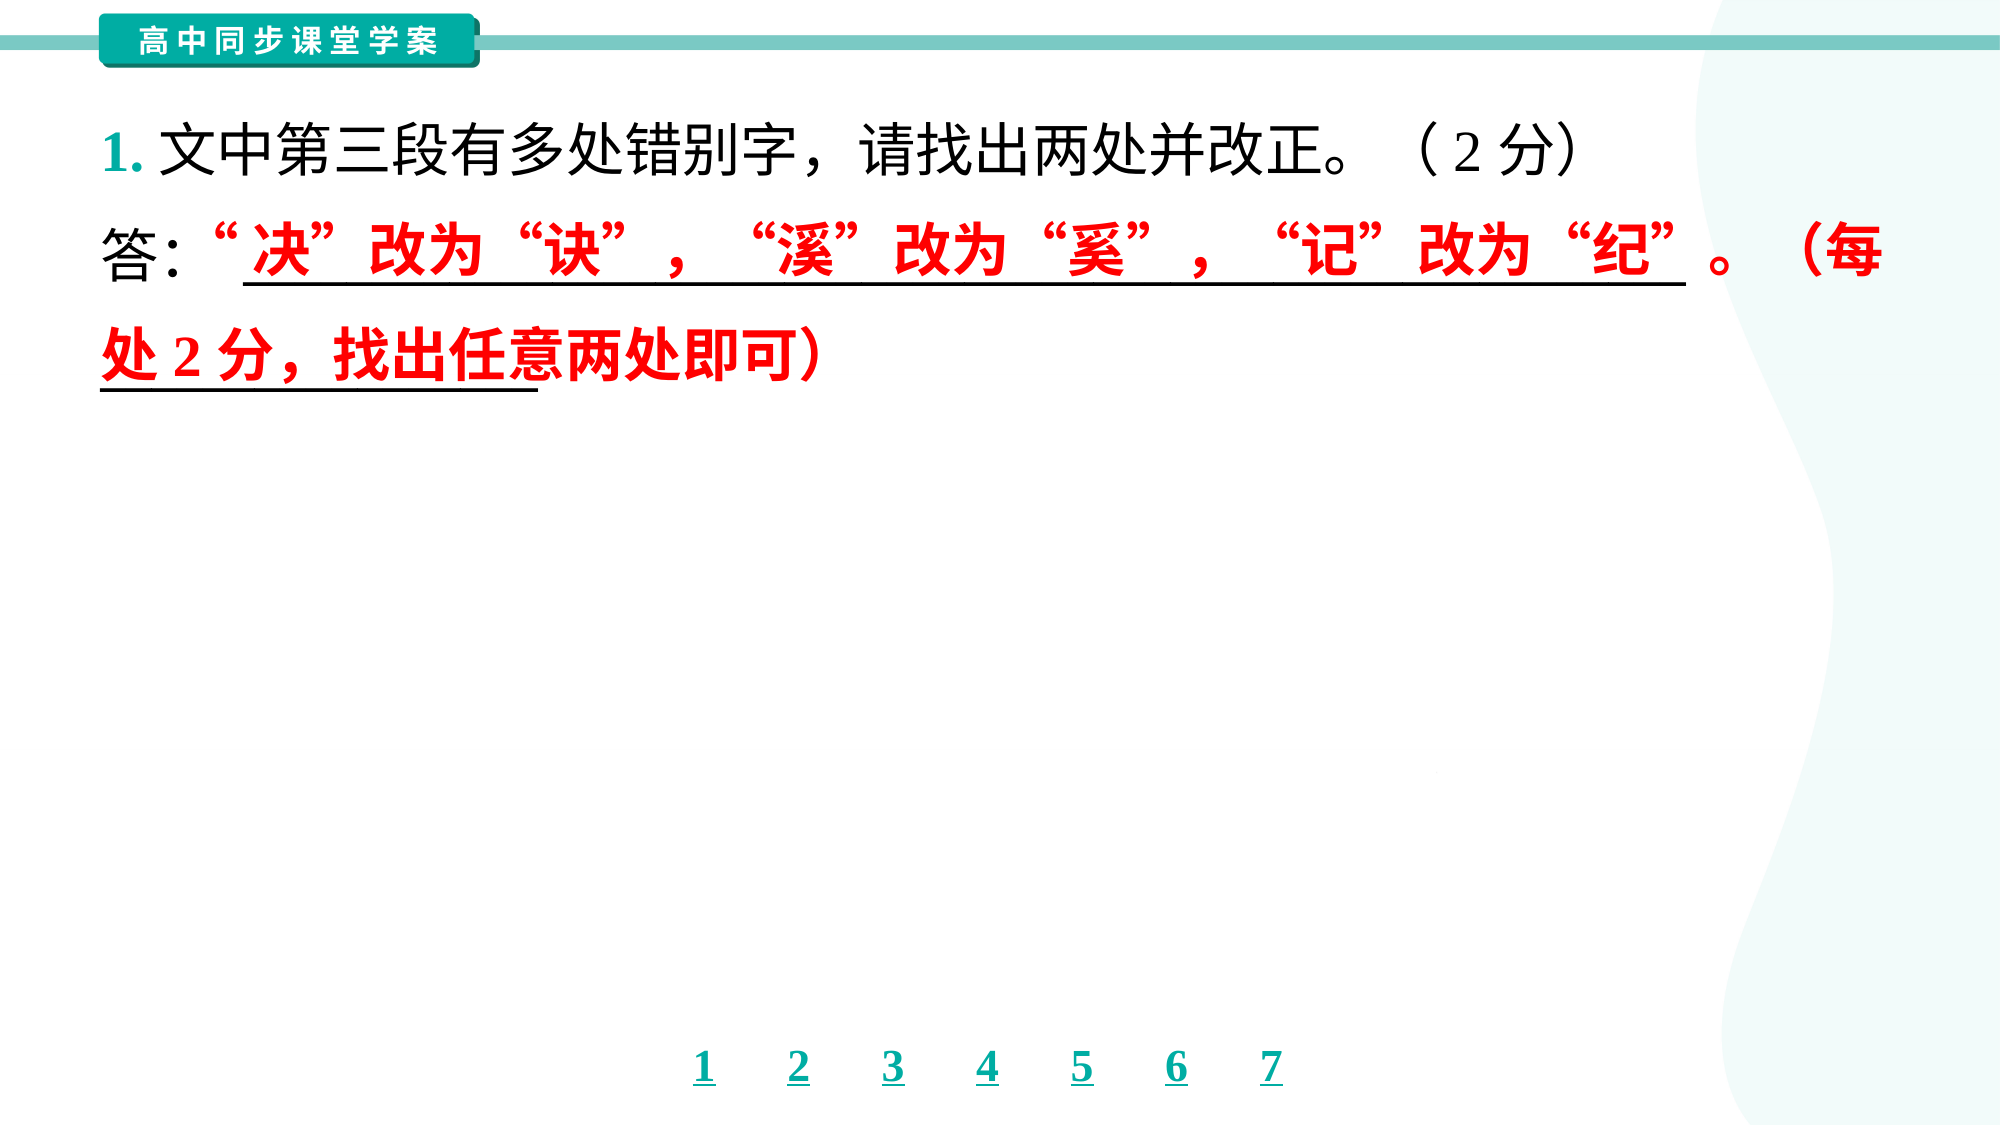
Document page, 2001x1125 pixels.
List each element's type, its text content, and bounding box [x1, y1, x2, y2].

text_box 1.文中第三段有多处错别字，请找出两处并改正。（2分） 答： ________________________________________________________ _________________ [100, 388, 1899, 396]
picture [0, 0, 2000, 1125]
text_box “决”改为“诀”，“溪”改为“奚”，“记”改为“纪”。（每处2分，找出任意两处即可） [100, 177, 1899, 388]
text_box 1.文中第三段有多处错别字，请找出两处并改正。（2分） 答： ________________________________________________________ _________________ [100, 76, 1899, 177]
